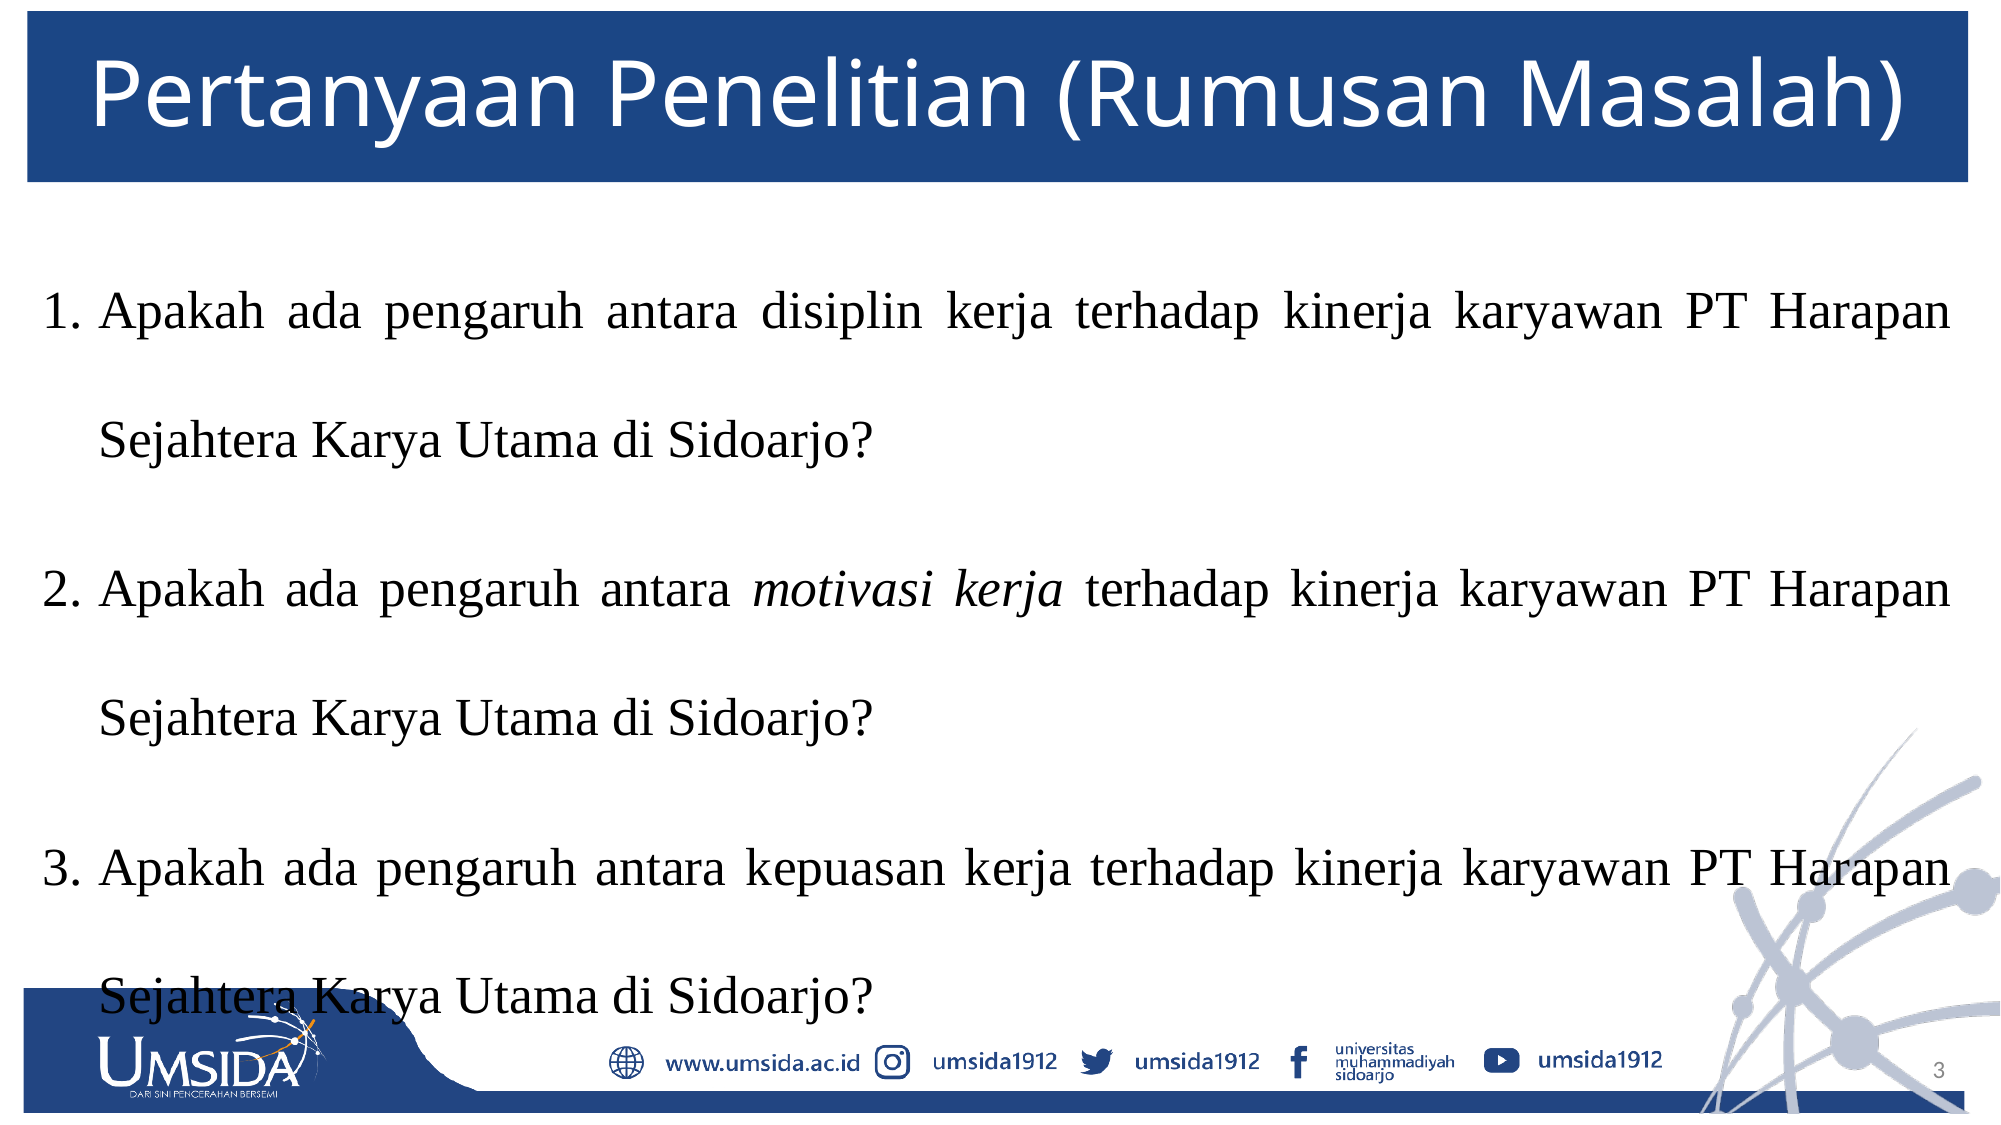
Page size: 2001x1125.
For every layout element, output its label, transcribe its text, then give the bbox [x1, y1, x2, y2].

list Apakah ada pengaruh antara disiplin kerja terhadap kinerja karyawan PT Harapan Sejahtera Karya Utama di Sidoarjo? Apakah ada pengaruh antara motivasi kerja terhadap kinerja karyawan PT Harapan Sejahtera Karya Utama di Sidoarjo? Apakah ada pengaruh antara kepuasan kerja terhadap kinerja karyawan PT Harapan Sejahtera Karya Utama di Sidoarjo? [27, 203, 1969, 1039]
title Pertanyaan Penelitian (Rumusan Masalah) [27, 11, 1969, 183]
picture [23, 51, 2001, 1114]
